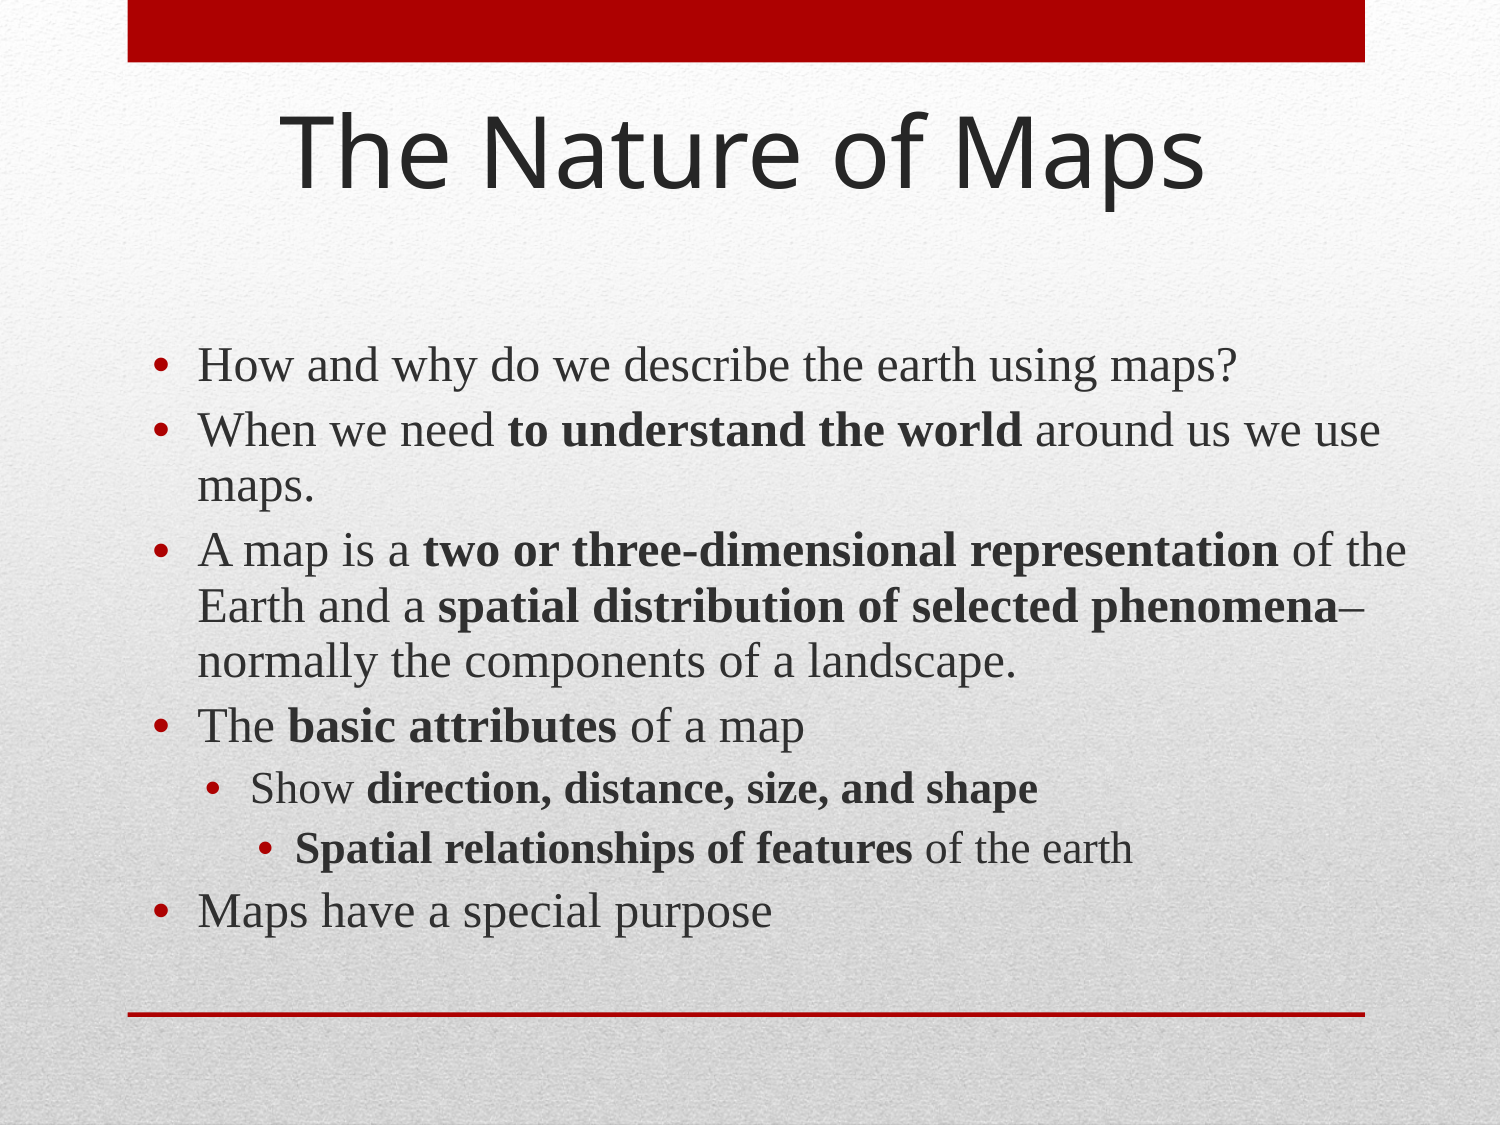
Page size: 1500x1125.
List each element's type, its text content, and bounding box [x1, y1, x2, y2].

list How and why do we describe the earth using maps? When we need to understand the world around us we use maps. A map is a two or three-dimensional representation of the Earth and a spatial distribution of selected phenomena– normally the components of a landscape. The basic attributes of a map Show direction, distance, size, and shape Spatial relationships of features of the earth Maps have a special purpose [137, 249, 1425, 1025]
title The Nature of Maps [174, 37, 1313, 225]
